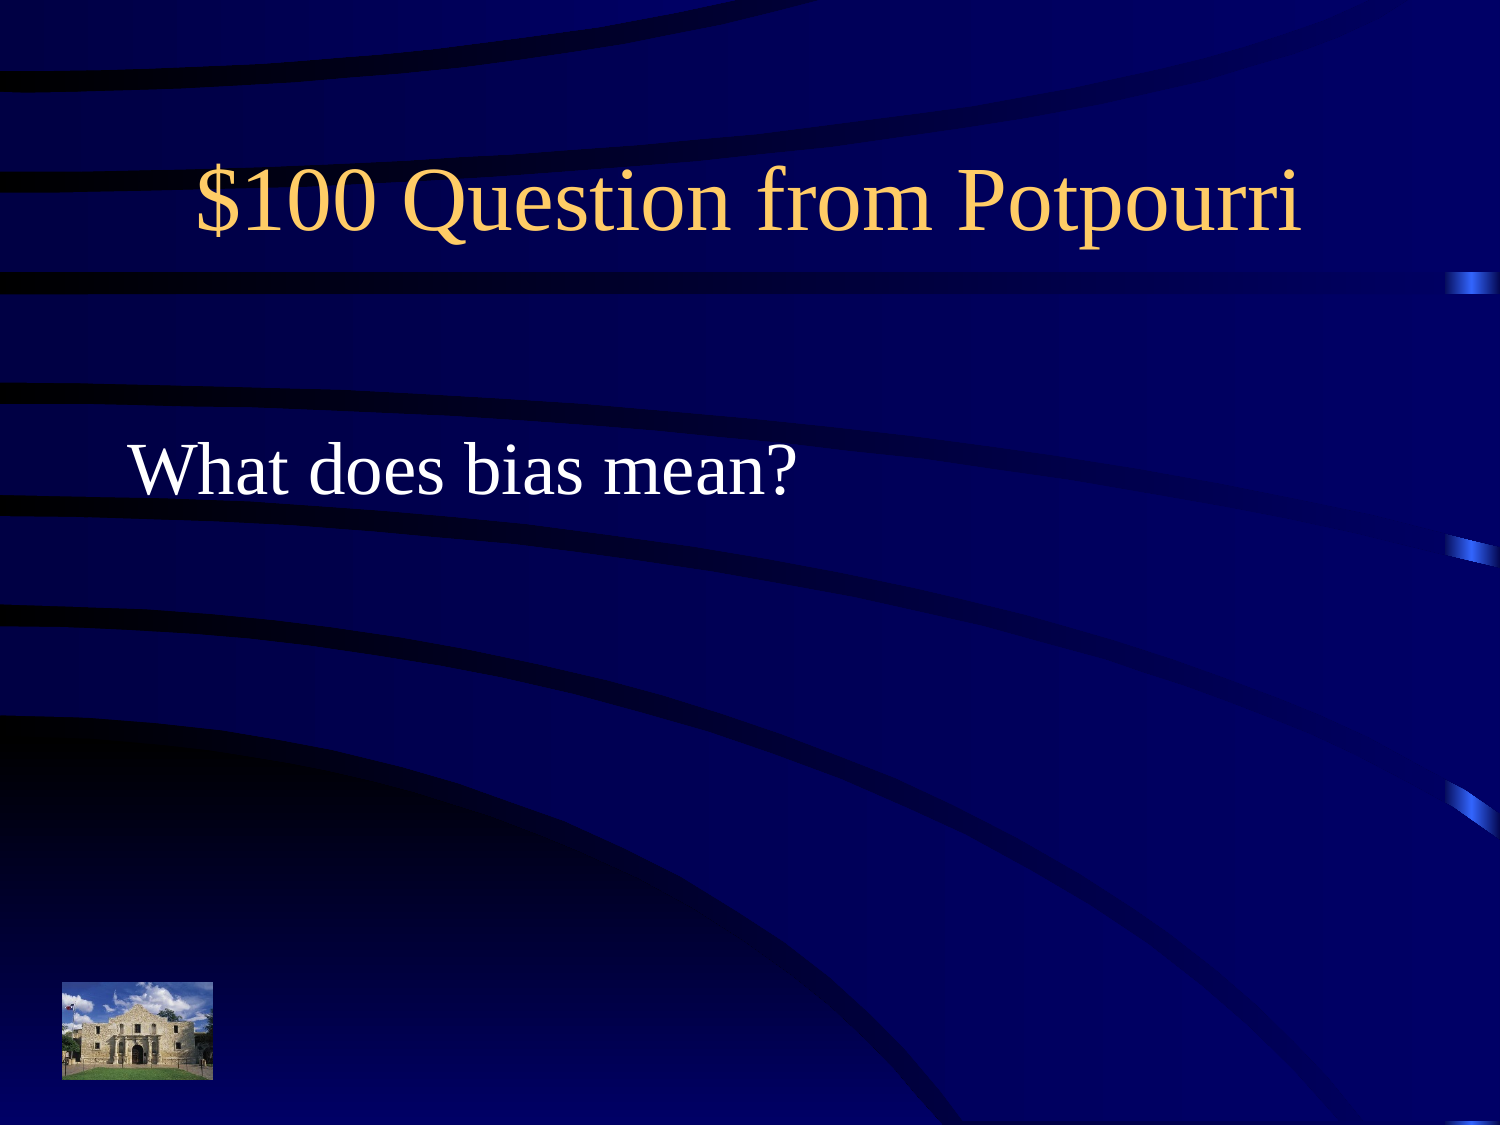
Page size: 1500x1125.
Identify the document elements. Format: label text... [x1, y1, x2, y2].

text_box What does bias mean? [112, 412, 1388, 518]
picture [62, 982, 213, 1081]
title $100 Question from Potpourri [112, 99, 1388, 288]
